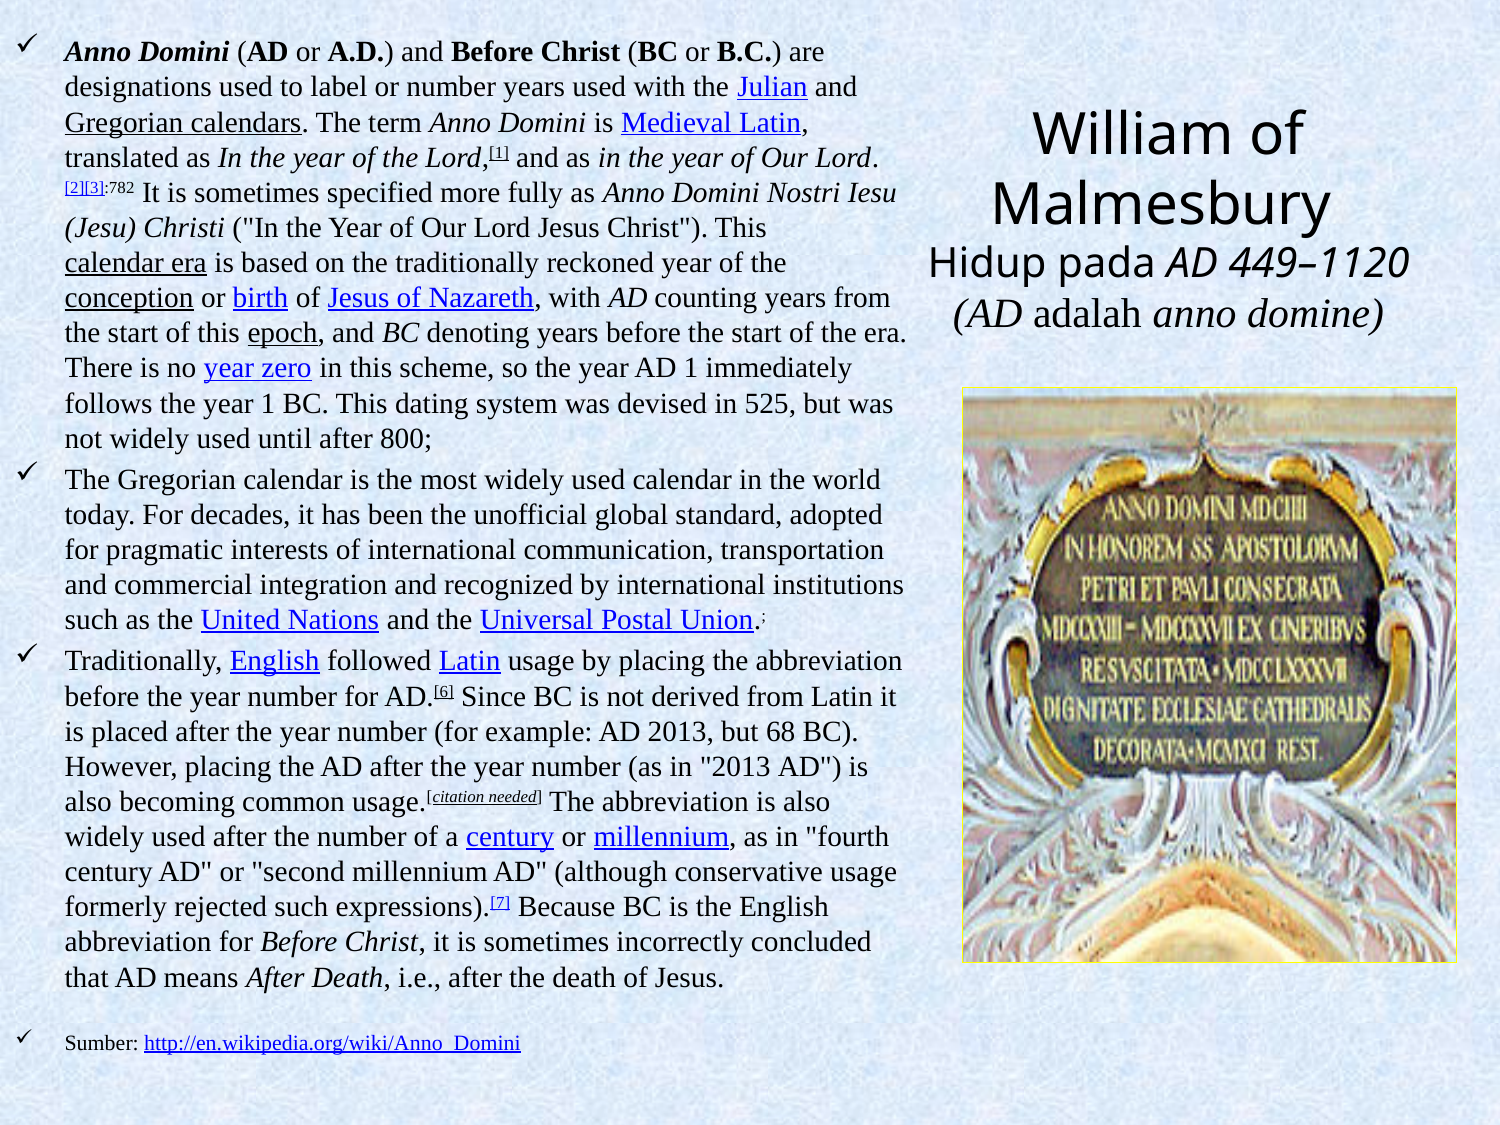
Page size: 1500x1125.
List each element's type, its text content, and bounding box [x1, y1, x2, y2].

text_box Cont’d [0, 0, 1500, 1125]
list Anno Domini (AD or A.D.) and Before Christ (BC or B.C.) are designations used to label or number years used with the Julian and Gregorian calendars. The term Anno Domini is Medieval Latin, translated as In the year of the Lord,[1] and as in the year of Our Lord.[2][3]:782 It is sometimes specified more fully as Anno Domini Nostri Iesu (Jesu) Christi ("In the Year of Our Lord Jesus Christ"). This calendar era is based on the traditionally reckoned year of the conception or birth of Jesus of Nazareth, with AD counting years from the start of this epoch, and BC denoting years before the start of the era. There is no year zero in this scheme, so the year AD 1 immediately follows the year 1 BC. This dating system was devised in 525, but was not widely used until after 800; The Gregorian calendar is the most widely used calendar in the world today. For decades, it has been the unofficial global standard, adopted for pragmatic interests of international communication, transportation and commercial integration and recognized by international institutions such as the United Nations and the Universal Postal Union.; Traditionally, English followed Latin usage by placing the abbreviation before the year number for AD.[6] Since BC is not derived from Latin it is placed after the year number (for example: AD 2013, but 68 BC). However, placing the AD after the year number (as in "2013 AD") is also becoming common usage.[citation needed] The abbreviation is also widely used after the number of a century or millennium, as in "fourth century AD" or "second millennium AD" (although conservative usage formerly rejected such expressions).[7] Because BC is the English abbreviation for Before Christ, it is sometimes incorrectly concluded that AD means After Death, i.e., after the death of Jesus. Sumber: http://en.wikipedia.org/wiki/Anno_Domini [0, 24, 925, 1100]
picture [962, 387, 1457, 963]
title William of Malmesbury Hidup pada AD 449–1120 (AD adalah anno domine) [925, 162, 1438, 350]
